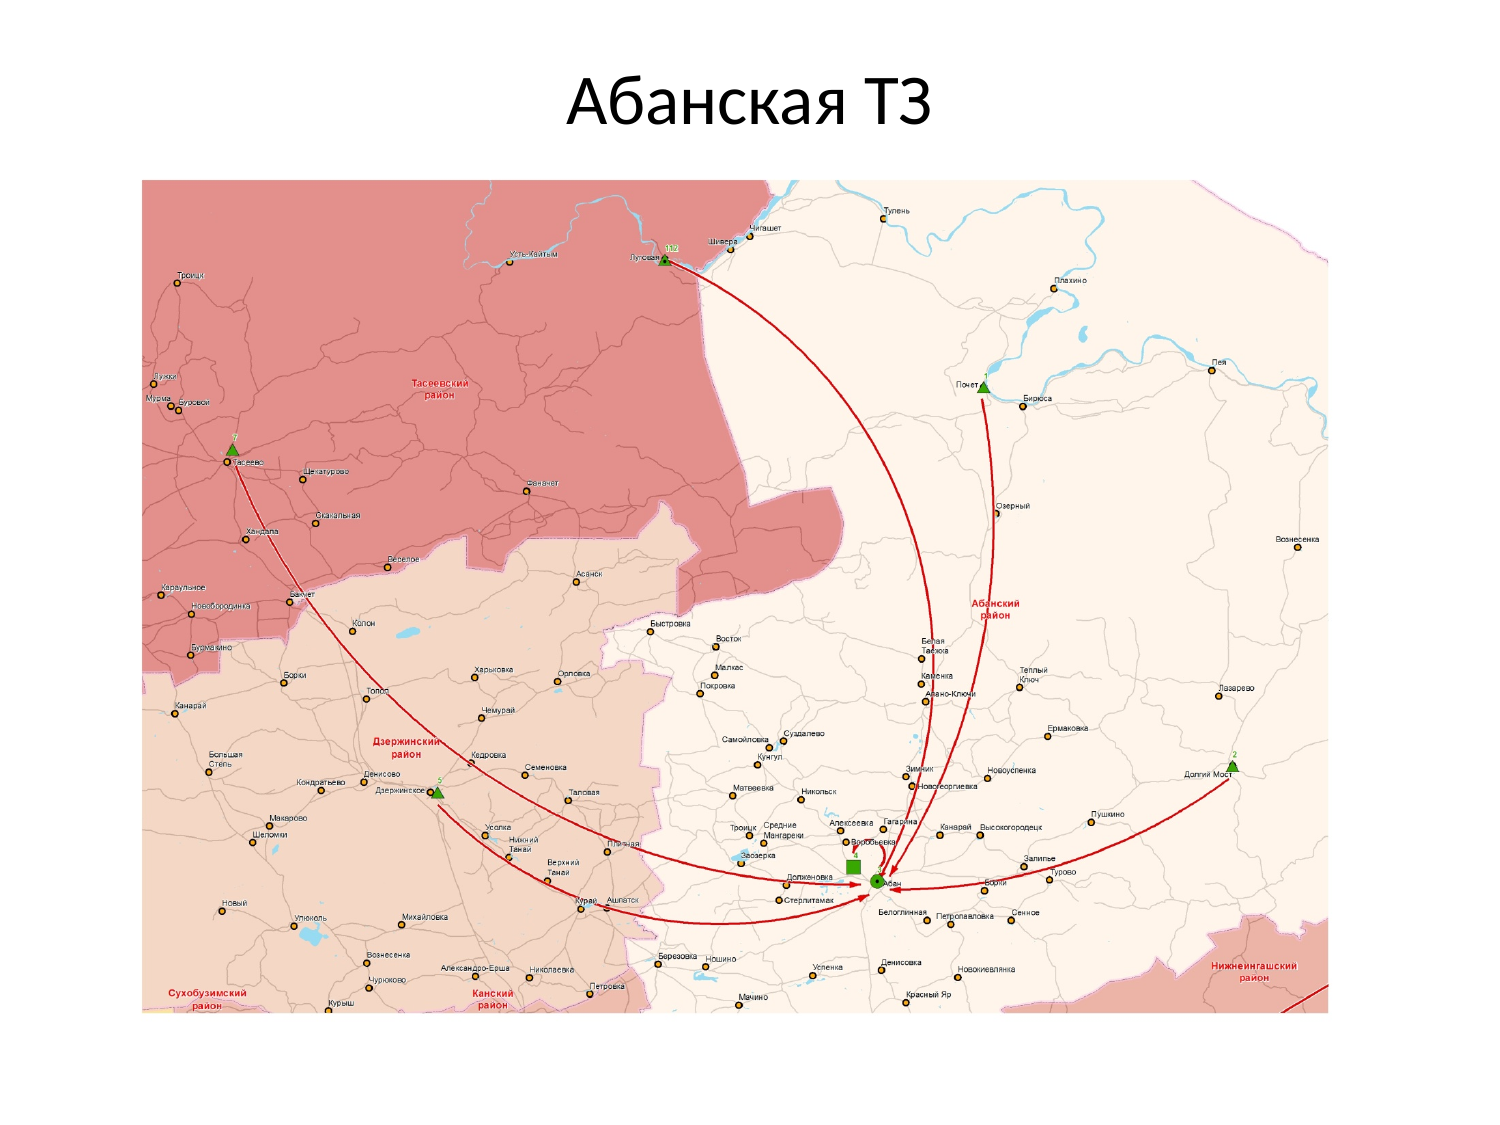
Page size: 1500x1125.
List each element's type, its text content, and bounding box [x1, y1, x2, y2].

title Абанская ТЗ [75, 45, 1425, 233]
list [130, 168, 1339, 1024]
